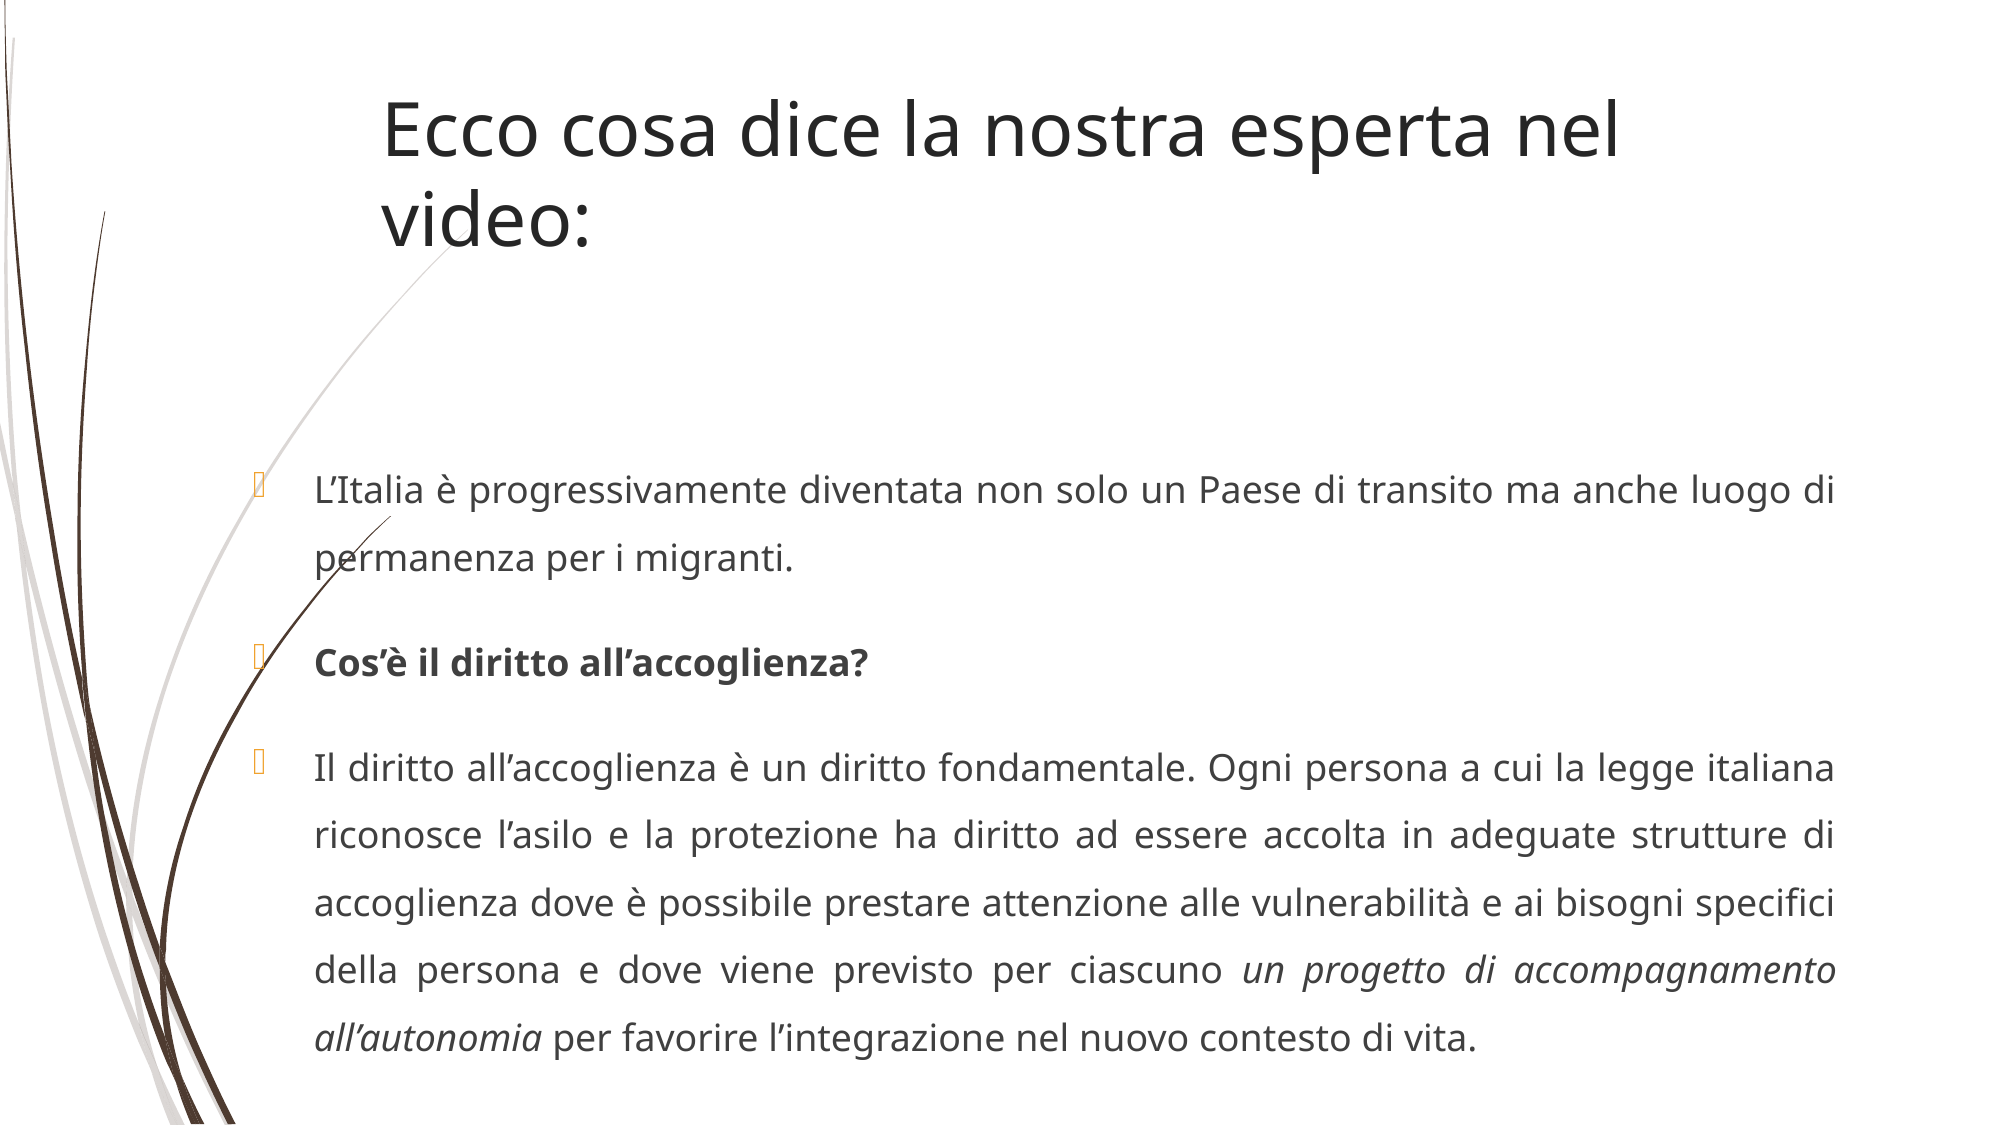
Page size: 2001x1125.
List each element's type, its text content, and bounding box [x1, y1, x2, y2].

list L’Italia è progressivamente diventata non solo un Paese di transito ma anche luogo di permanenza per i migranti. Cos’è il diritto all’accoglienza? Il diritto all’accoglienza è un diritto fondamentale. Ogni persona a cui la legge italiana riconosce l’asilo e la protezione ha diritto ad essere accolta in adeguate strutture di accoglienza dove è possibile prestare attenzione alle vulnerabilità e ai bisogni specifici della persona e dove viene previsto per ciascuno un progetto di accompagnamento all’autonomia per favorire l’integrazione nel nuovo contesto di vita. [237, 436, 1853, 1083]
title Ecco cosa dice la nostra esperta nel video: [366, 74, 1853, 289]
